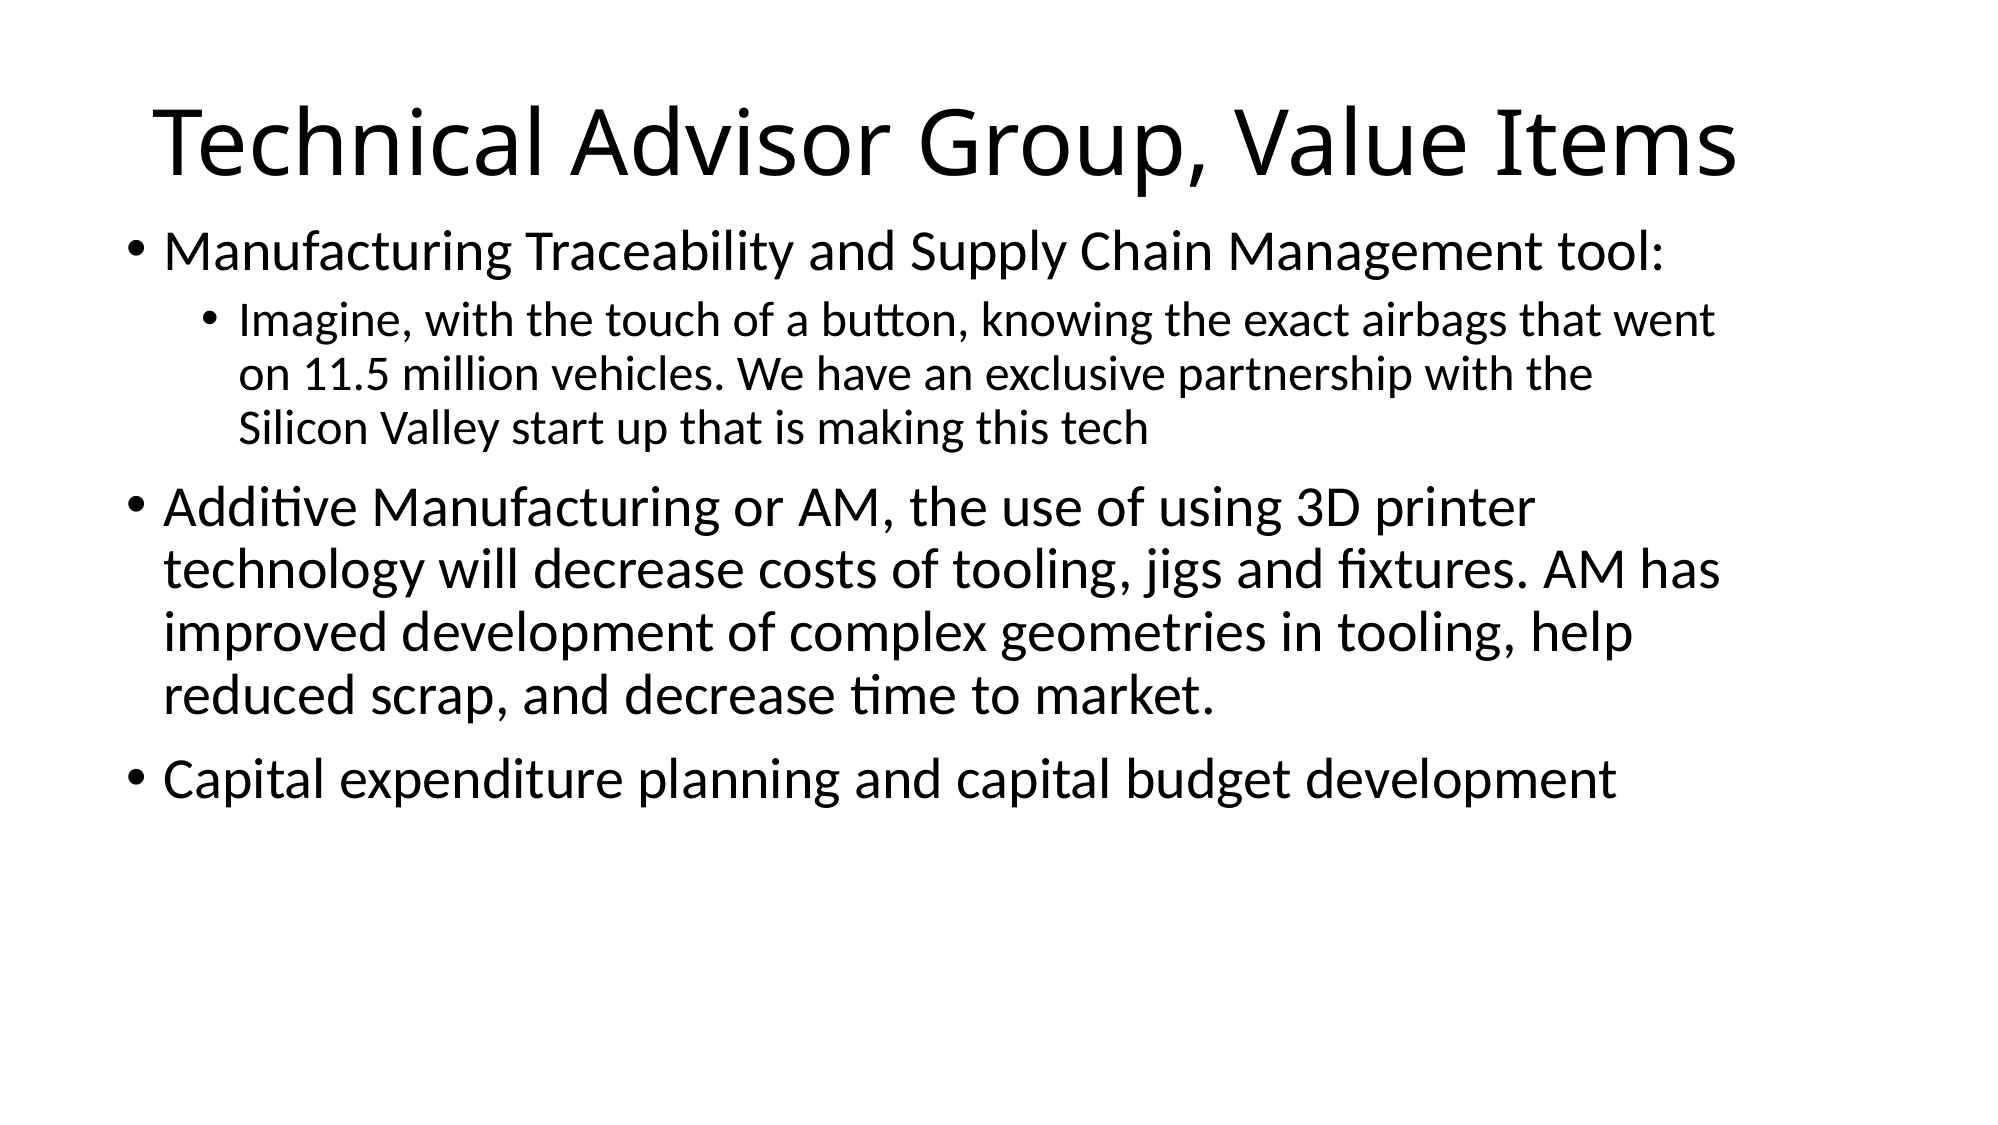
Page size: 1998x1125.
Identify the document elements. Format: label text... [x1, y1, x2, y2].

list Manufacturing Traceability and Supply Chain Management tool: Imagine, with the touch of a button, knowing the exact airbags that went on 11.5 million vehicles. We have an exclusive partnership with the Silicon Valley start up that is making this tech Additive Manufacturing or AM, the use of using 3D printer technology will decrease costs of tooling, jigs and fixtures. AM has improved development of complex geometries in tooling, help reduced scrap, and decrease time to market. Capital expenditure planning and capital budget development [111, 212, 1749, 1075]
title Technical Advisor Group, Value Items [137, 37, 1861, 255]
